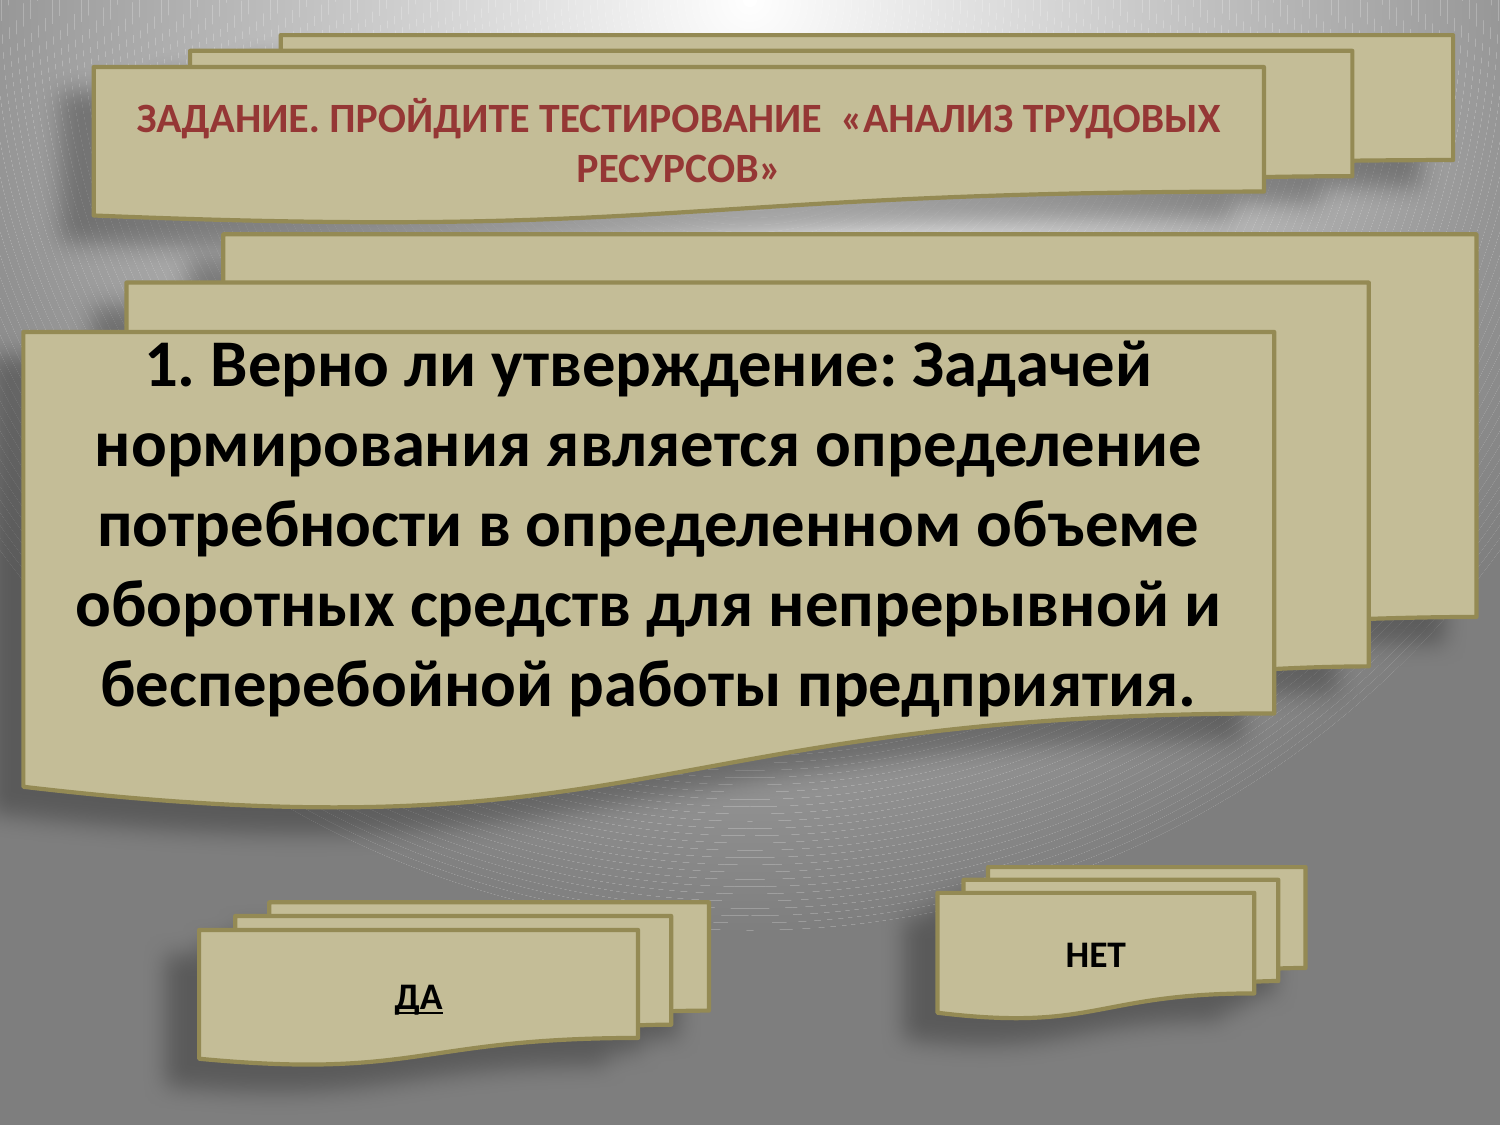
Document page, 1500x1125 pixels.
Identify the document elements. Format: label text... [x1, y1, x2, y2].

text_box ДА [197, 900, 712, 1067]
text_box ЗАДАНИЕ. ПРОЙДИТЕ ТЕСТИРОВАНИЕ «АНАЛИЗ ТРУДОВЫХ РЕСУРСОВ» [91, 33, 1456, 225]
text_box НЕТ [935, 865, 1308, 1021]
text_box 1. Верно ли утверждение: Задачей нормирования является определение потребности в определенном объеме оборотных средств для непрерывной и бесперебойной работы предприятия. [21, 232, 1479, 810]
